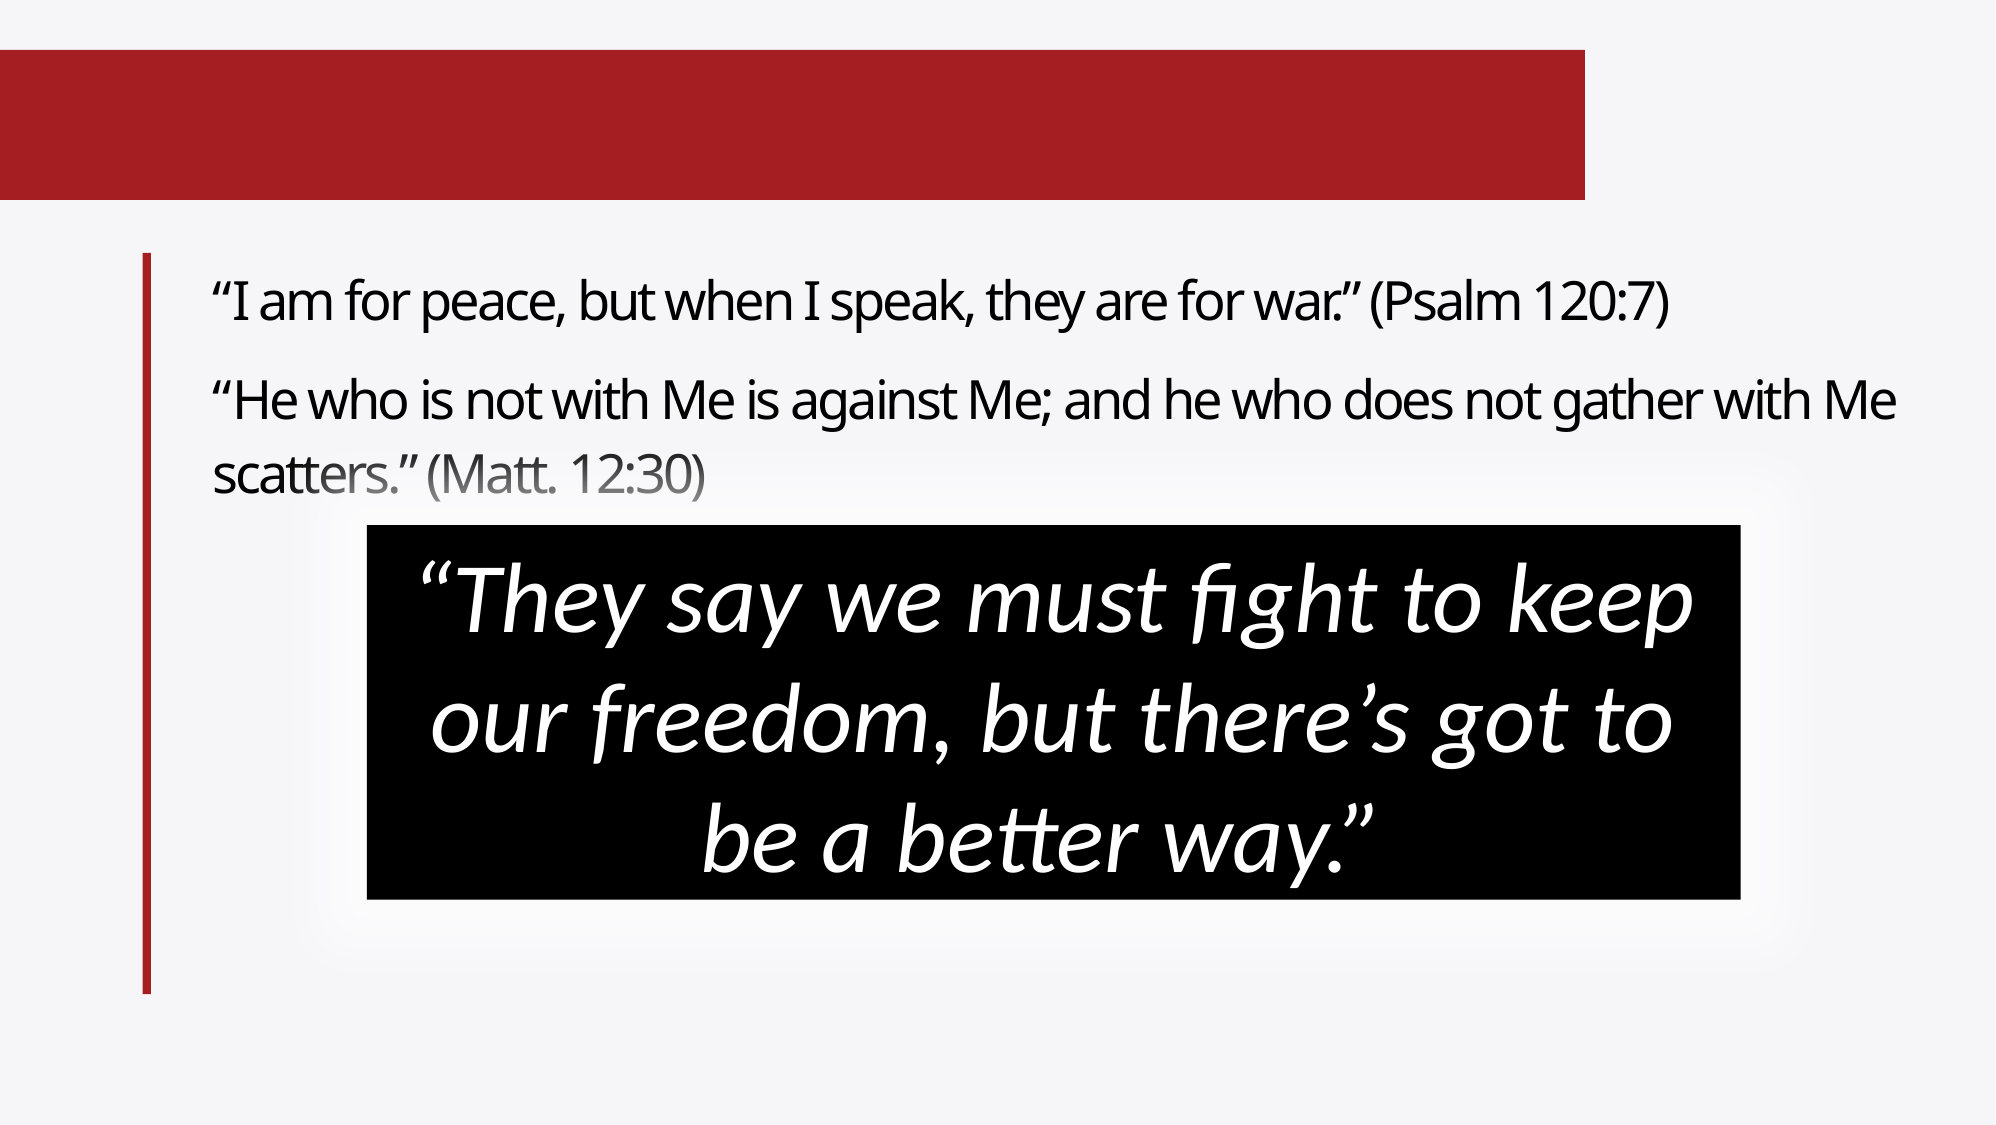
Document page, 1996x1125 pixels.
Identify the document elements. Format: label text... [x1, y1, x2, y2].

text_box “They say we must fight to keep our freedom, but there’s got to be a better way.” [366, 525, 1741, 900]
subtitle “I am for peace, but when I speak, they are for war.” (Psalm 120:7) “He who is not with Me is against Me; and he who does not gather with Me scatters.” (Matt. 12:30) [197, 249, 1910, 1000]
